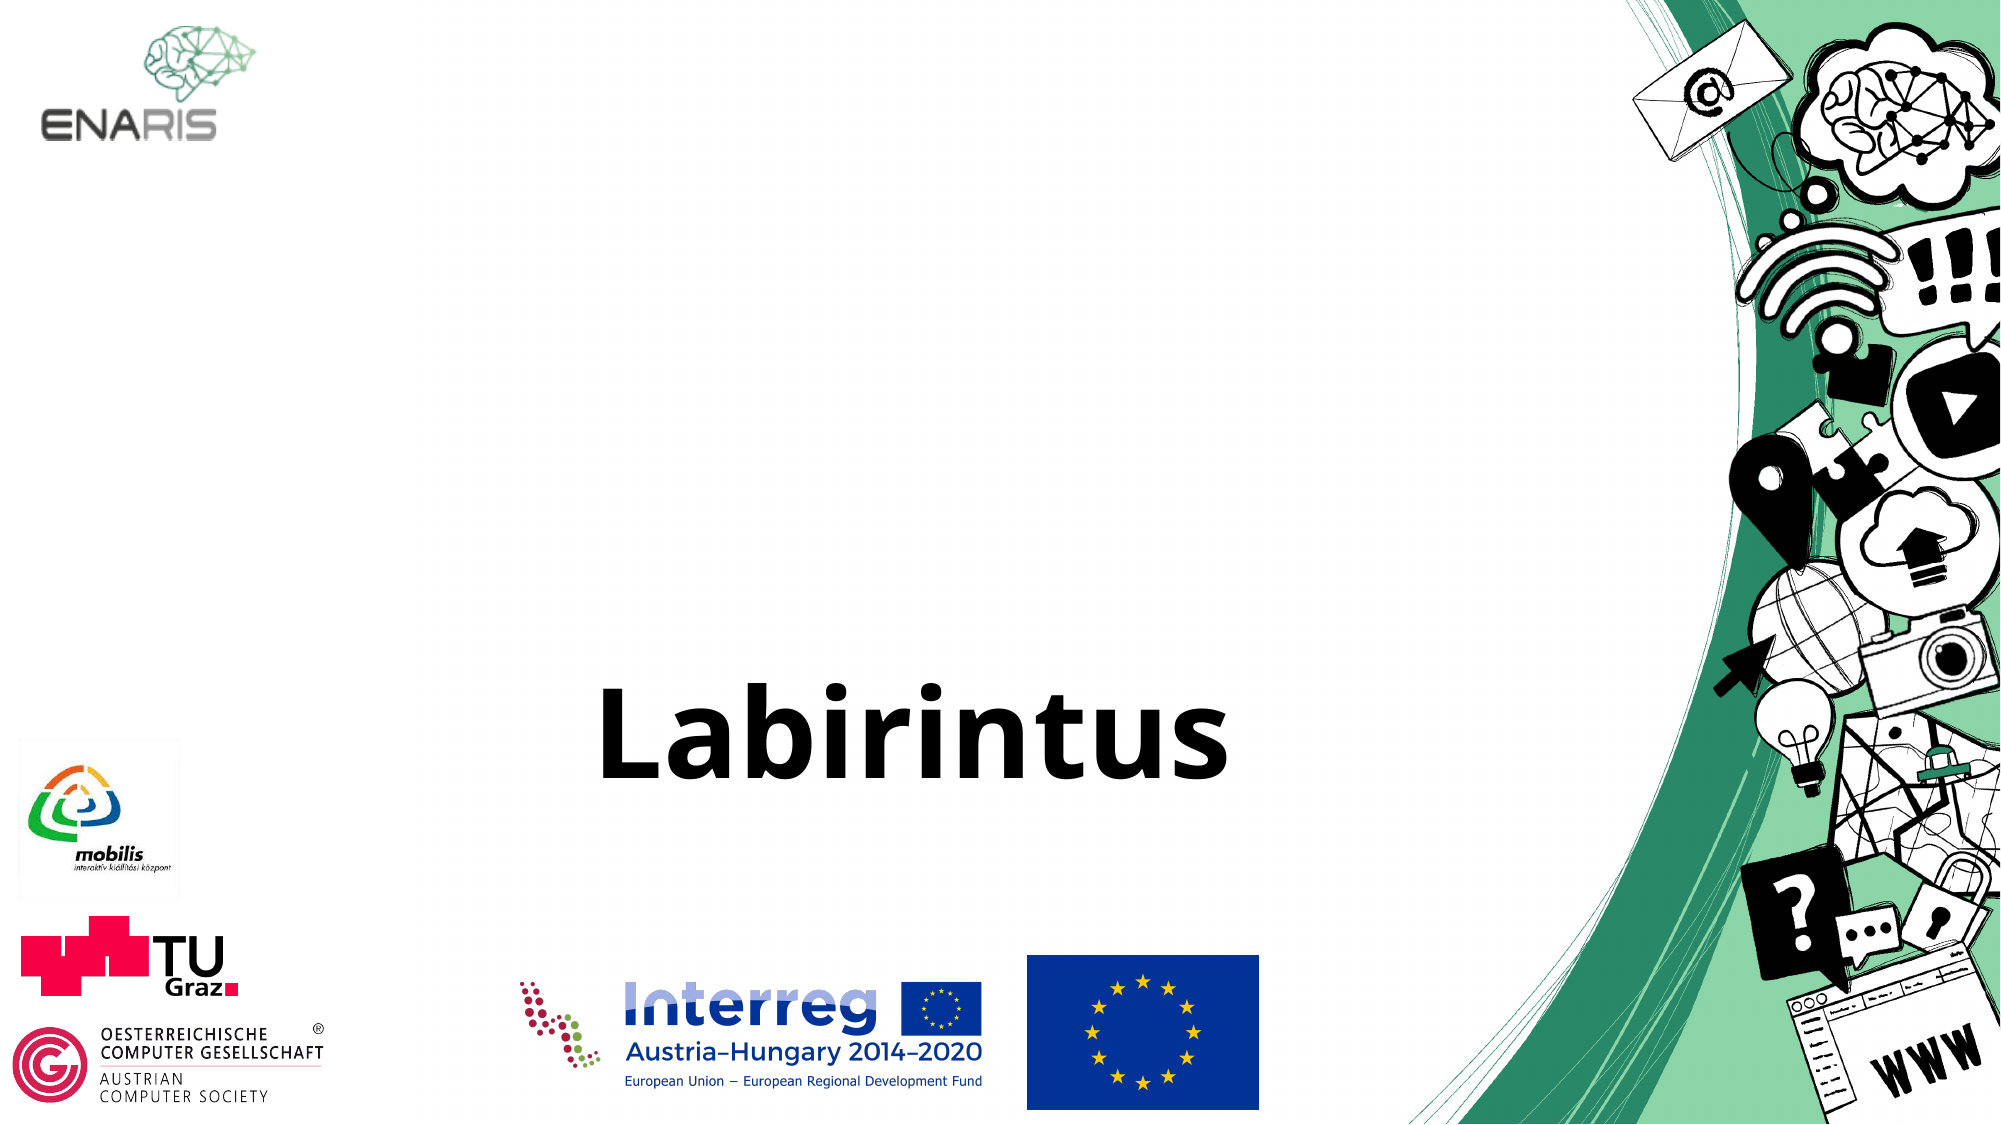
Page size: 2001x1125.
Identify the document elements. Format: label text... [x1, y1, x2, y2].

picture [414, 0, 2001, 1124]
title Labirintus [266, 228, 1559, 814]
picture [12, 1023, 324, 1103]
picture [41, 26, 258, 141]
picture [18, 738, 180, 899]
picture [21, 916, 238, 996]
